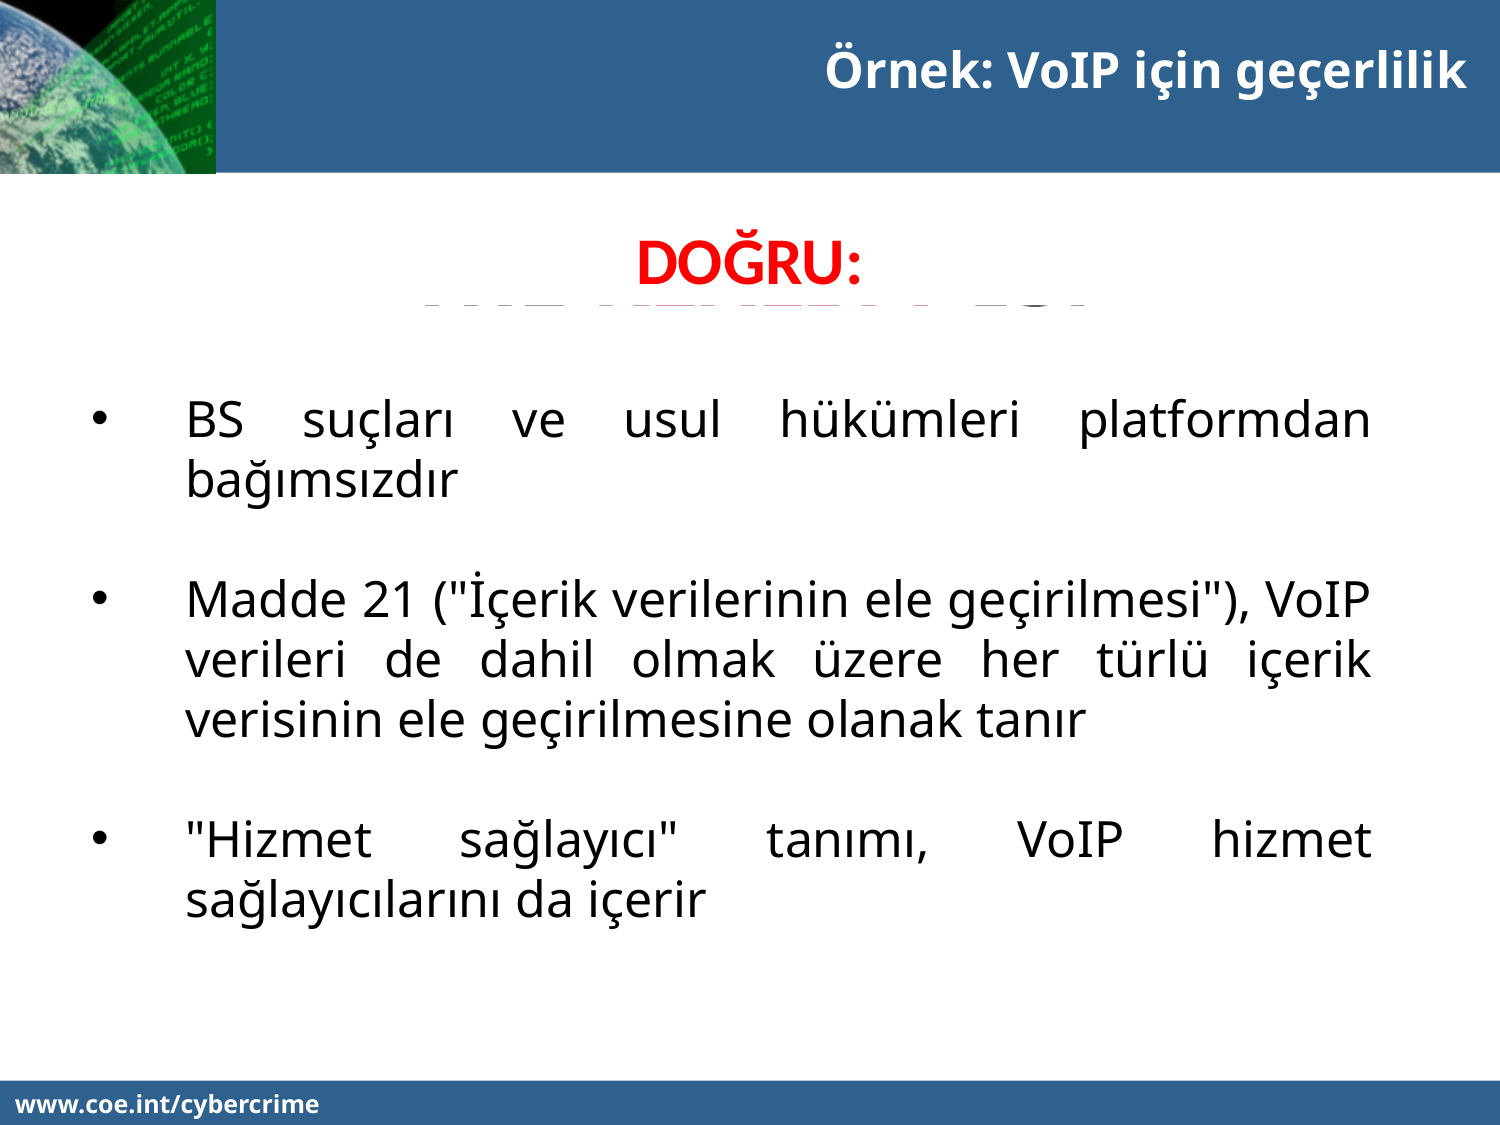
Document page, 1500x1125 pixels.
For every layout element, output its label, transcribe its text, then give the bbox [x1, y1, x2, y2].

picture [363, 210, 1137, 365]
text_box Örnek: VoIP için geçerlilik [230, 31, 1483, 106]
picture [0, 0, 216, 174]
text_box www.coe.int/cybercrime [0, 1079, 1500, 1125]
text_box [220, 0, 1500, 175]
text_box BS suçları ve usul hükümleri platformdan bağımsızdır Madde 21 ("İçerik verilerinin ele geçirilmesi"), VoIP verileri de dahil olmak üzere her türlü içerik verisinin ele geçirilmesine olanak tanır "Hizmet sağlayıcı" tanımı, VoIP hizmet sağlayıcılarını da içerir [76, 380, 1388, 935]
